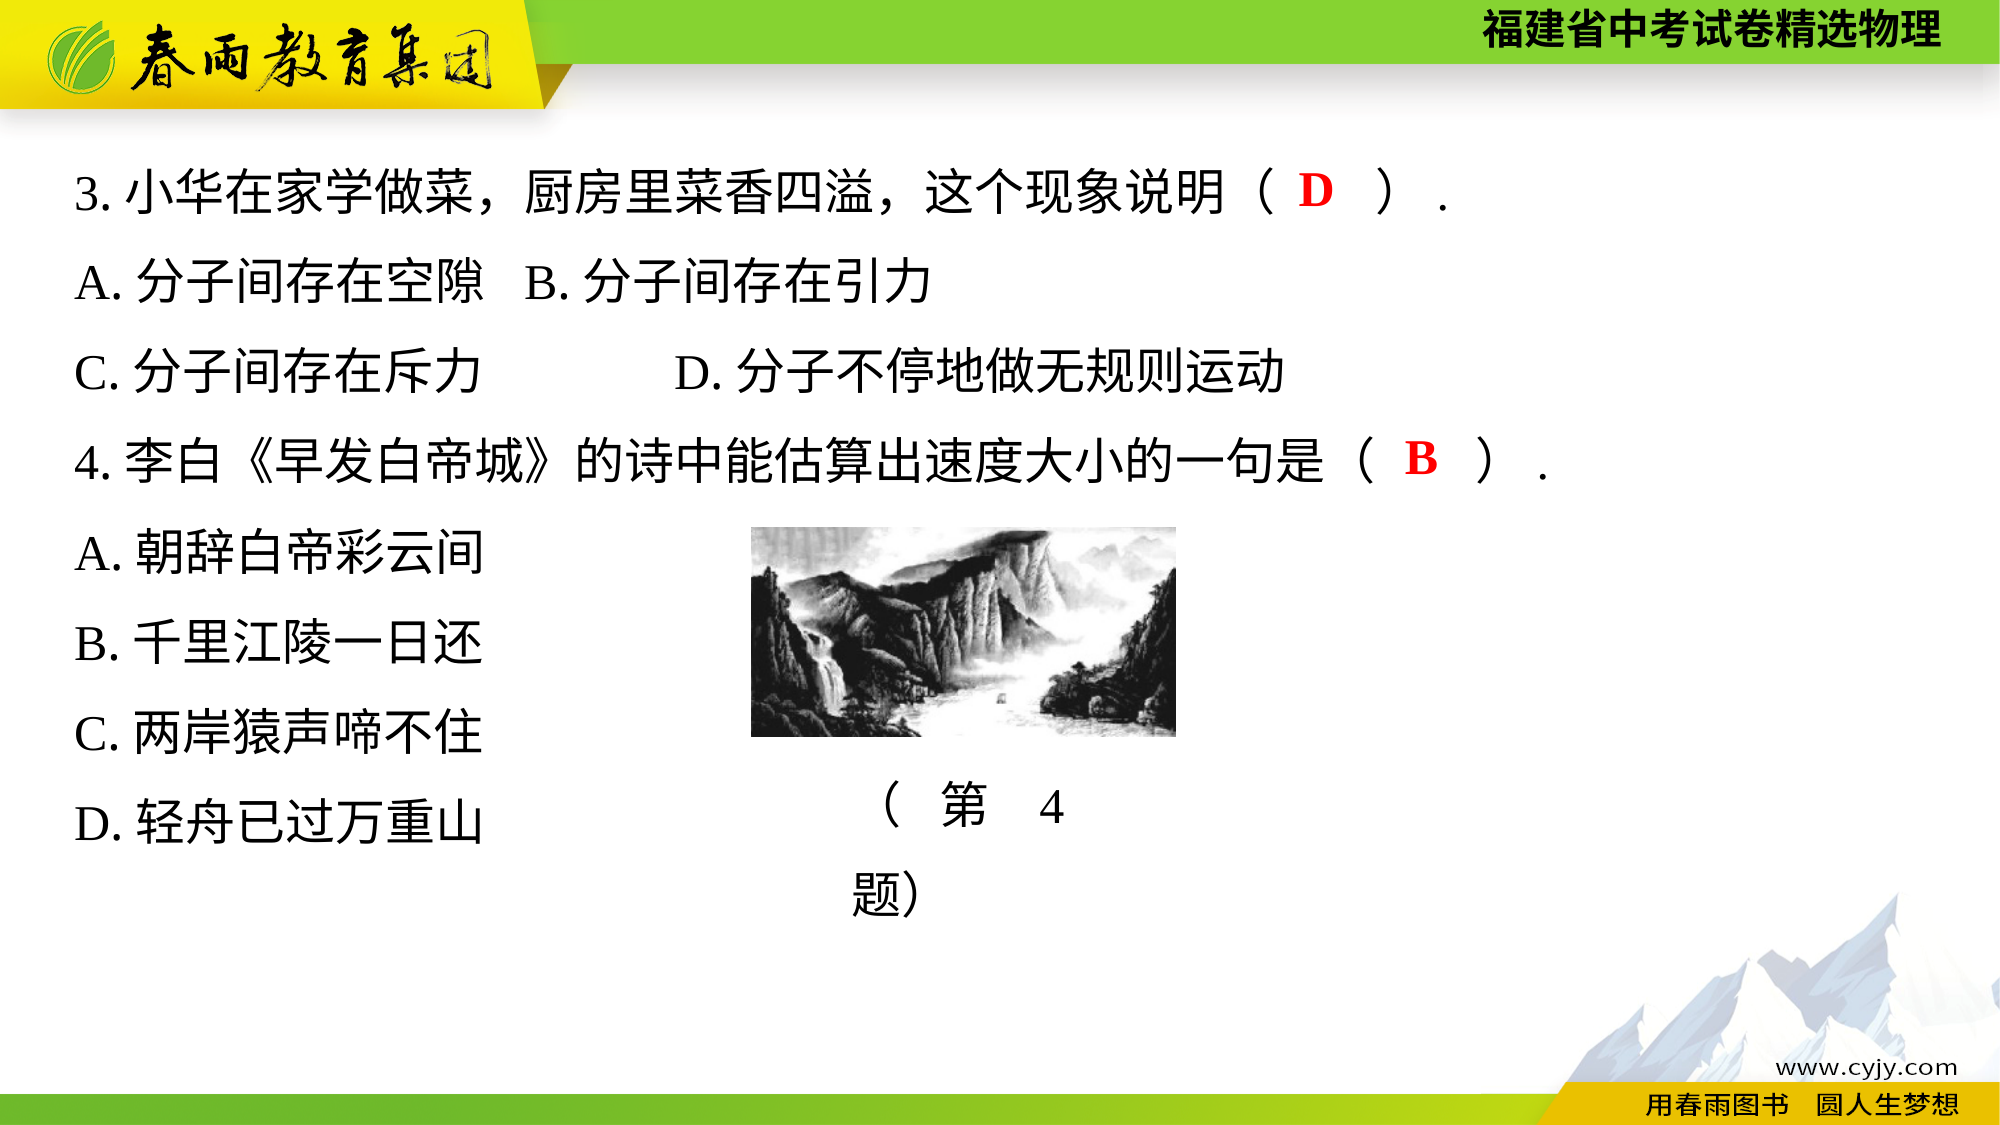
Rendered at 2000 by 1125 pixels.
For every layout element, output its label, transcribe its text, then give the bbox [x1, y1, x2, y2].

list 3.小华在家学做菜，厨房里菜香四溢，这个现象说明（ ）. A.分子间存在空隙 B.分子间存在引力 C.分子间存在斥力 D.分子不停地做无规则运动 4.李白《早发白帝城》的诗中能估算出速度大小的一句是（ ）. A.朝辞白帝彩云间 B.千里江陵一日还 C.两岸猿声啼不住 D.轻舟已过万重山 [59, 122, 1944, 865]
picture [0, 0, 2000, 1125]
text_box B [1390, 417, 1454, 493]
text_box D [1283, 148, 1350, 224]
text_box （第4题） [836, 745, 1091, 842]
